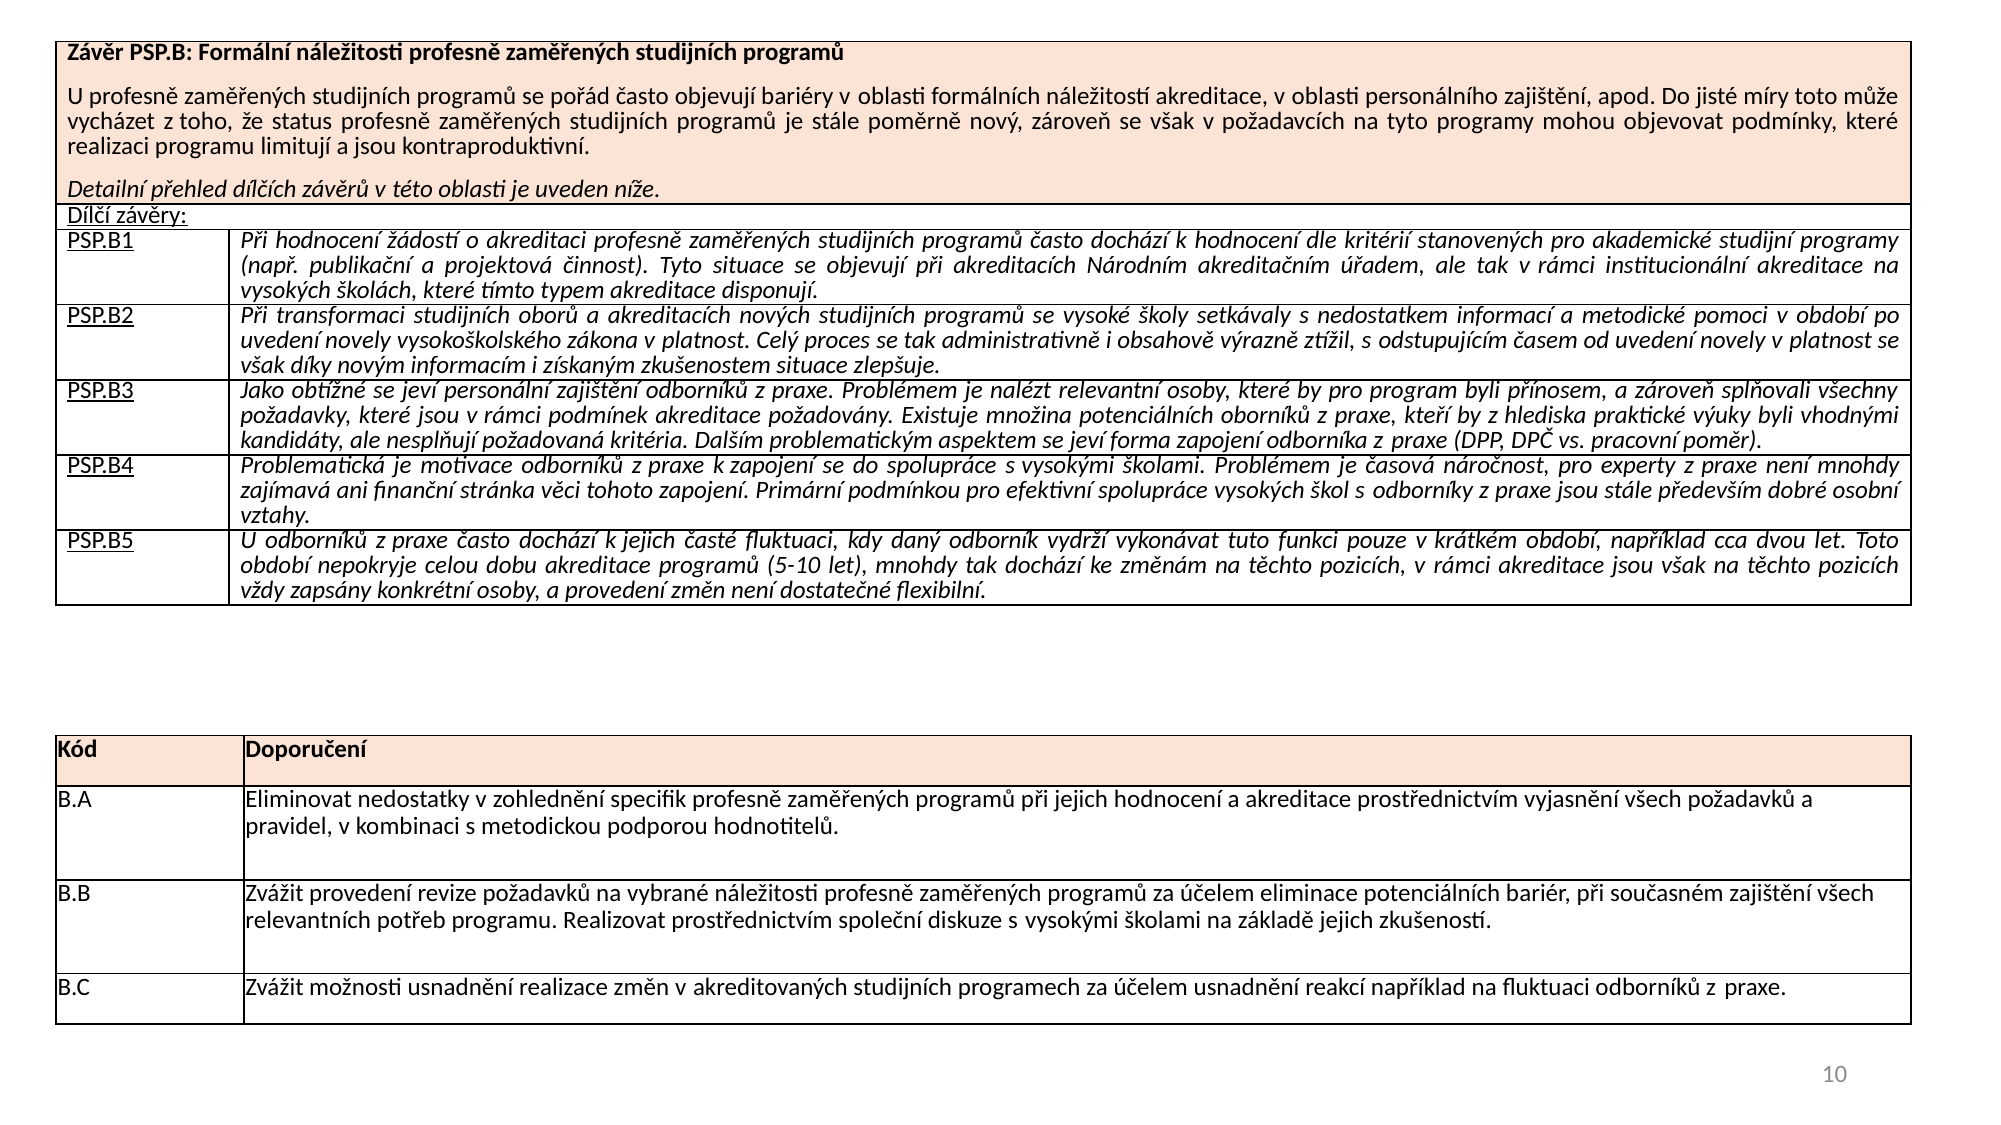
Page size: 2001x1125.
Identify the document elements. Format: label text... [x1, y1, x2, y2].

table_cell Při hodnocení žádostí o akreditaci profesně zaměřených studijních programů často dochází k hodnocení dle kritérií stanovených pro akademické studijní programy (např. publikační a projektová činnost). Tyto situace se objevují při akreditacích Národním akreditačním úřadem, ale tak v rámci institucionální akreditace na vysokých školách, které tímto typem akreditace disponují. [230, 230, 1910, 304]
table_header Kód [57, 736, 243, 785]
table_cell Eliminovat nedostatky v zohlednění specifik profesně zaměřených programů při jejich hodnocení a akreditace prostřednictvím vyjasnění všech požadavků a pravidel, v kombinaci s metodickou podporou hodnotitelů. [245, 787, 1910, 879]
table_cell B.B [57, 881, 243, 973]
table_cell Zvážit možnosti usnadnění realizace změn v akreditovaných studijních programech za účelem usnadnění reakcí například na fluktuaci odborníků z praxe. [245, 974, 1910, 1023]
table_cell PSP.B4 [57, 456, 228, 529]
table_cell PSP.B2 [57, 305, 228, 379]
table_cell B.C [57, 974, 243, 1023]
table_cell Zvážit provedení revize požadavků na vybrané náležitosti profesně zaměřených programů za účelem eliminace potenciálních bariér, při současném zajištění všech relevantních potřeb programu. Realizovat prostřednictvím společní diskuze s vysokými školami na základě jejich zkušeností. [245, 881, 1910, 973]
table_cell Jako obtížné se jeví personální zajištění odborníků z praxe. Problémem je nalézt relevantní osoby, které by pro program byli přínosem, a zároveň splňovali všechny požadavky, které jsou v rámci podmínek akreditace požadovány. Existuje množina potenciálních oborníků z praxe, kteří by z hlediska praktické výuky byli vhodnými kandidáty, ale nesplňují požadovaná kritéria. Dalším problematickým aspektem se jeví forma zapojení odborníka z praxe (DPP, DPČ vs. pracovní poměr). [230, 381, 1910, 454]
table_cell U odborníků z praxe často dochází k jejich časté fluktuaci, kdy daný odborník vydrží vykonávat tuto funkci pouze v krátkém období, například cca dvou let. Toto období nepokryje celou dobu akreditace programů (5-10 let), mnohdy tak dochází ke změnám na těchto pozicích, v rámci akreditace jsou však na těchto pozicích vždy zapsány konkrétní osoby, a provedení změn není dostatečné flexibilní. [230, 531, 1910, 604]
table_cell Dílčí závěry: [57, 205, 1910, 229]
table_cell Problematická je motivace odborníků z praxe k zapojení se do spolupráce s vysokými školami. Problémem je časová náročnost, pro experty z praxe není mnohdy zajímavá ani finanční stránka věci tohoto zapojení. Primární podmínkou pro efektivní spolupráce vysokých škol s odborníky z praxe jsou stále především dobré osobní vztahy. [230, 456, 1910, 529]
table_cell PSP.B1 [57, 230, 228, 304]
table_cell Při transformaci studijních oborů a akreditacích nových studijních programů se vysoké školy setkávaly s nedostatkem informací a metodické pomoci v období po uvedení novely vysokoškolského zákona v platnost. Celý proces se tak administrativně i obsahově výrazně ztížil, s odstupujícím časem od uvedení novely v platnost se však díky novým informacím i získaným zkušenostem situace zlepšuje. [230, 305, 1910, 379]
slide_number 10 [1412, 1042, 1863, 1103]
table_header Závěr PSP.B: Formální náležitosti profesně zaměřených studijních programů U profesně zaměřených studijních programů se pořád často objevují bariéry v oblasti formálních náležitostí akreditace, v oblasti personálního zajištění, apod. Do jisté míry toto může vycházet z toho, že status profesně zaměřených studijních programů je stále poměrně nový, zároveň se však v požadavcích na tyto programy mohou objevovat podmínky, které realizaci programu limitují a jsou kontraproduktivní. Detailní přehled dílčích závěrů v této oblasti je uveden níže. [57, 42, 1910, 203]
table_cell PSP.B5 [57, 531, 228, 604]
table_cell PSP.B3 [57, 381, 228, 454]
table_header Doporučení [245, 736, 1910, 785]
table_cell B.A [57, 787, 243, 879]
